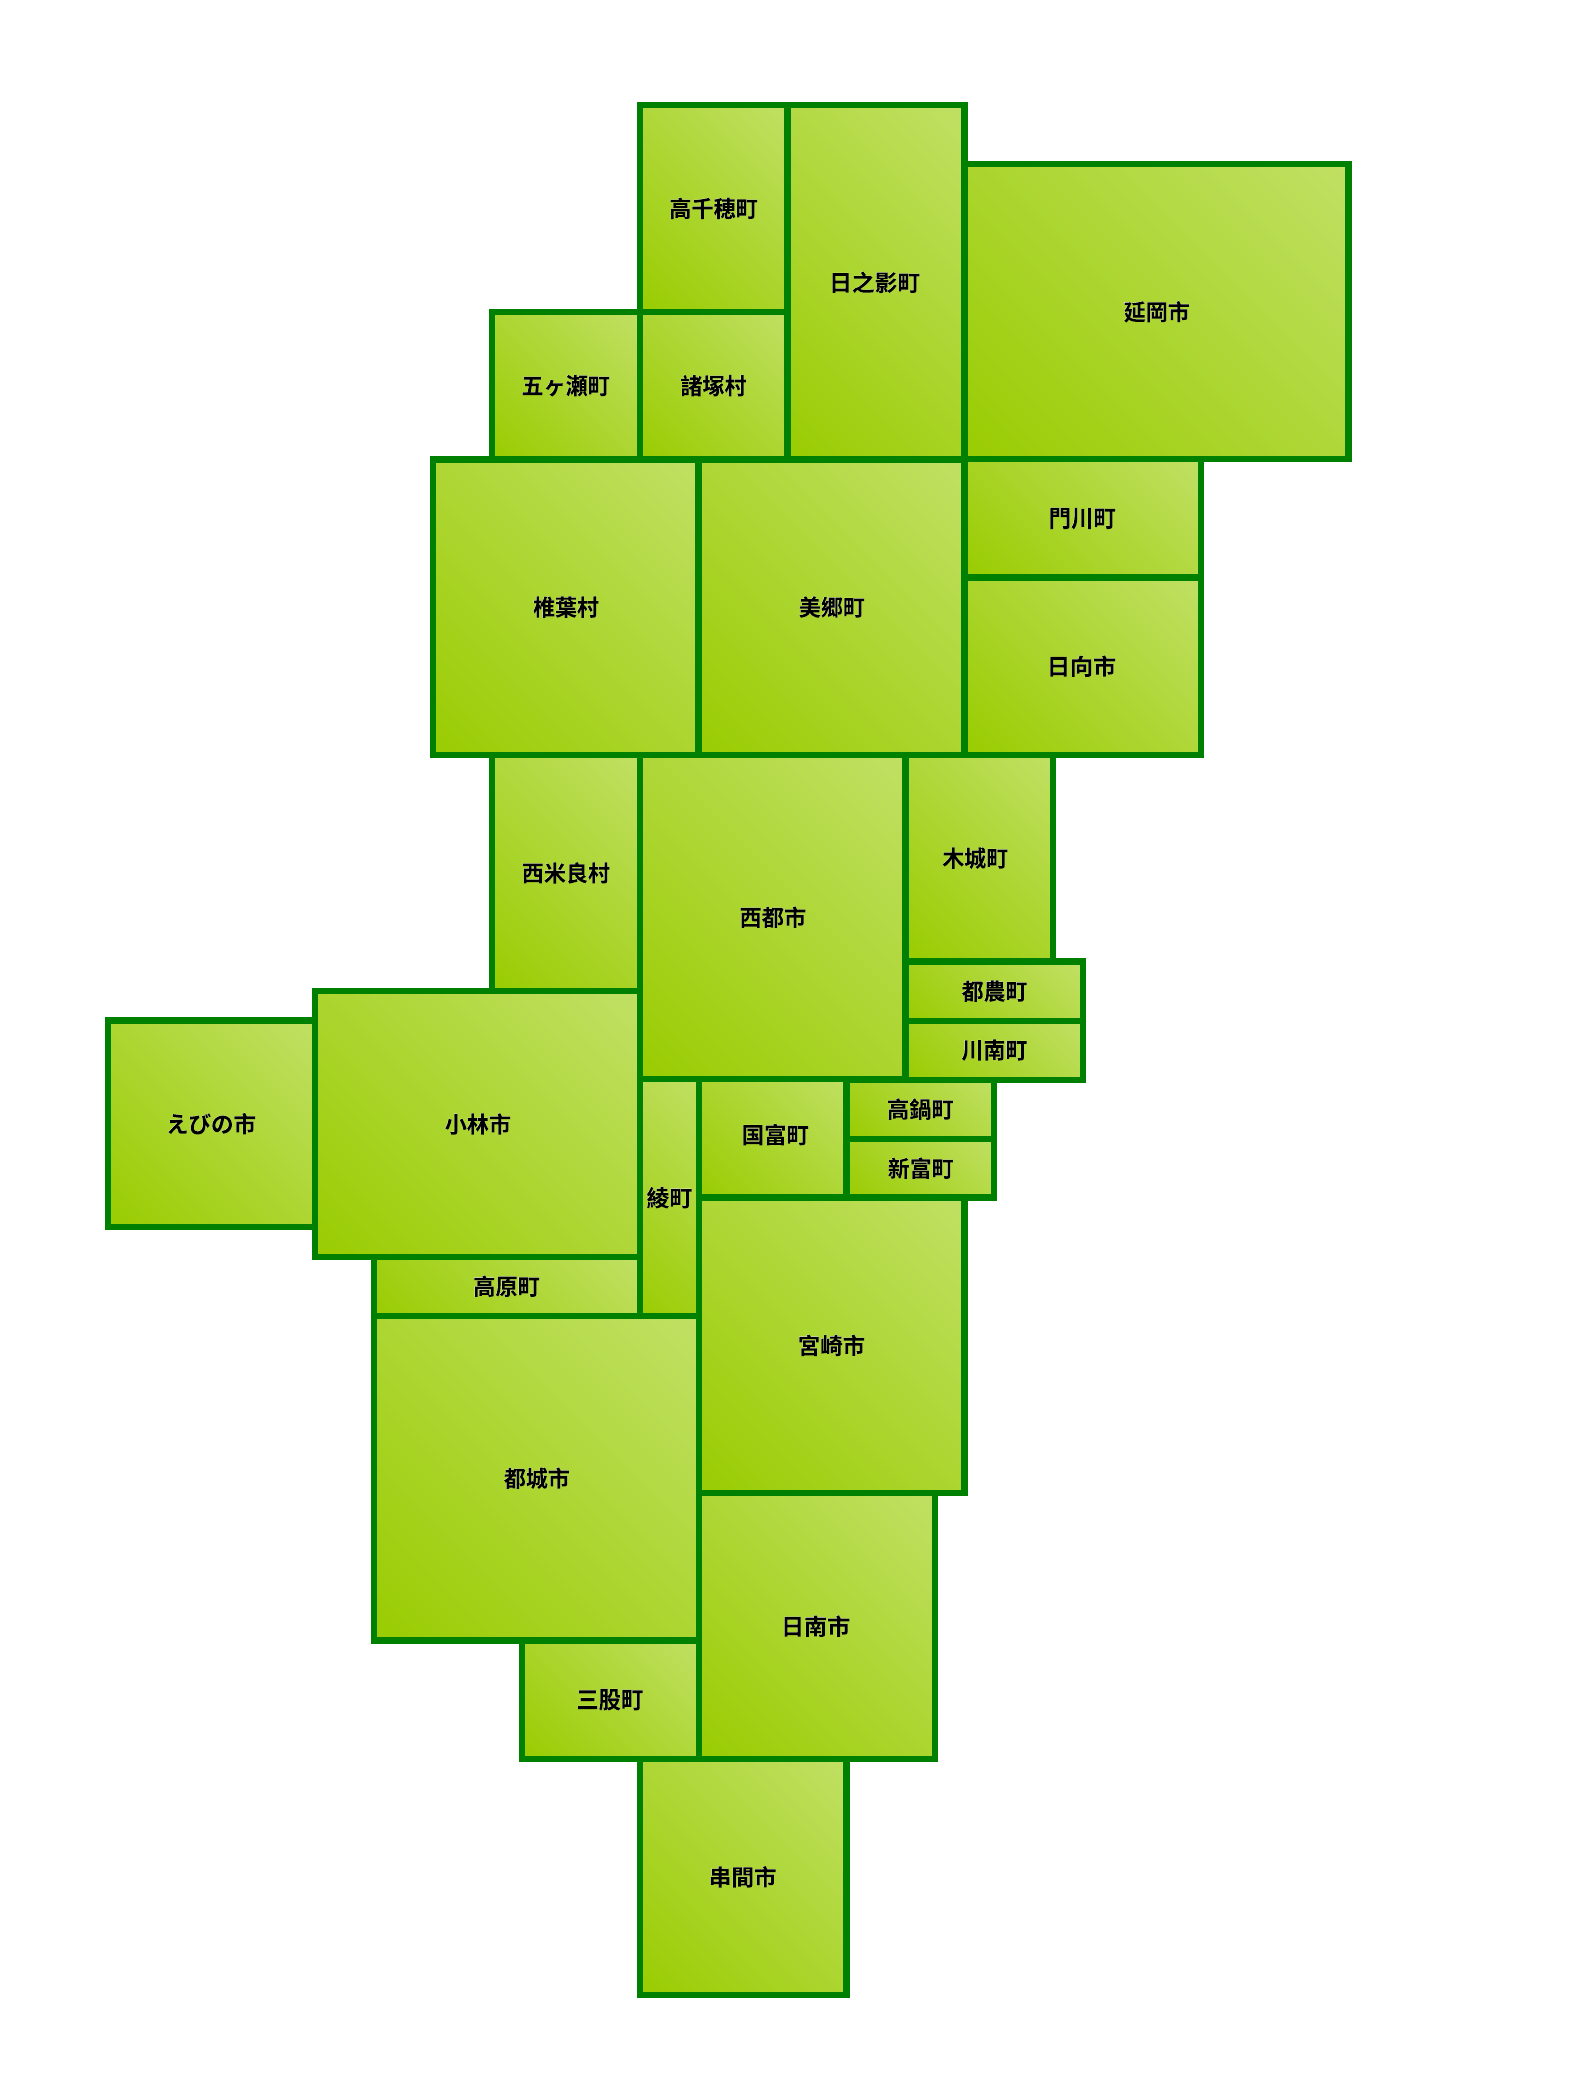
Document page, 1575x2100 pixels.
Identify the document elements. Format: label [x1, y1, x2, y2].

text_box [1049, 507, 1116, 530]
text_box [522, 861, 610, 884]
text_box [1123, 300, 1190, 323]
text_box [942, 846, 1008, 870]
text_box [167, 1112, 256, 1135]
text_box [577, 1688, 643, 1711]
text_box [784, 1614, 850, 1638]
text_box [522, 374, 610, 397]
text_box [444, 1112, 511, 1136]
text_box [961, 979, 1027, 1003]
text_box [503, 1466, 570, 1490]
text_box [473, 1274, 540, 1298]
text_box [742, 1123, 809, 1146]
text_box [670, 197, 758, 220]
text_box [798, 1334, 865, 1357]
text_box [887, 1156, 954, 1180]
text_box [107, 104, 1349, 1996]
text_box [1049, 654, 1116, 678]
text_box [832, 271, 920, 294]
text_box [710, 1865, 776, 1888]
text_box [646, 1186, 693, 1209]
text_box [798, 595, 865, 619]
text_box [961, 1038, 1027, 1062]
text_box [887, 1097, 954, 1121]
text_box [740, 905, 806, 929]
text_box [680, 374, 747, 397]
text_box [533, 595, 599, 619]
